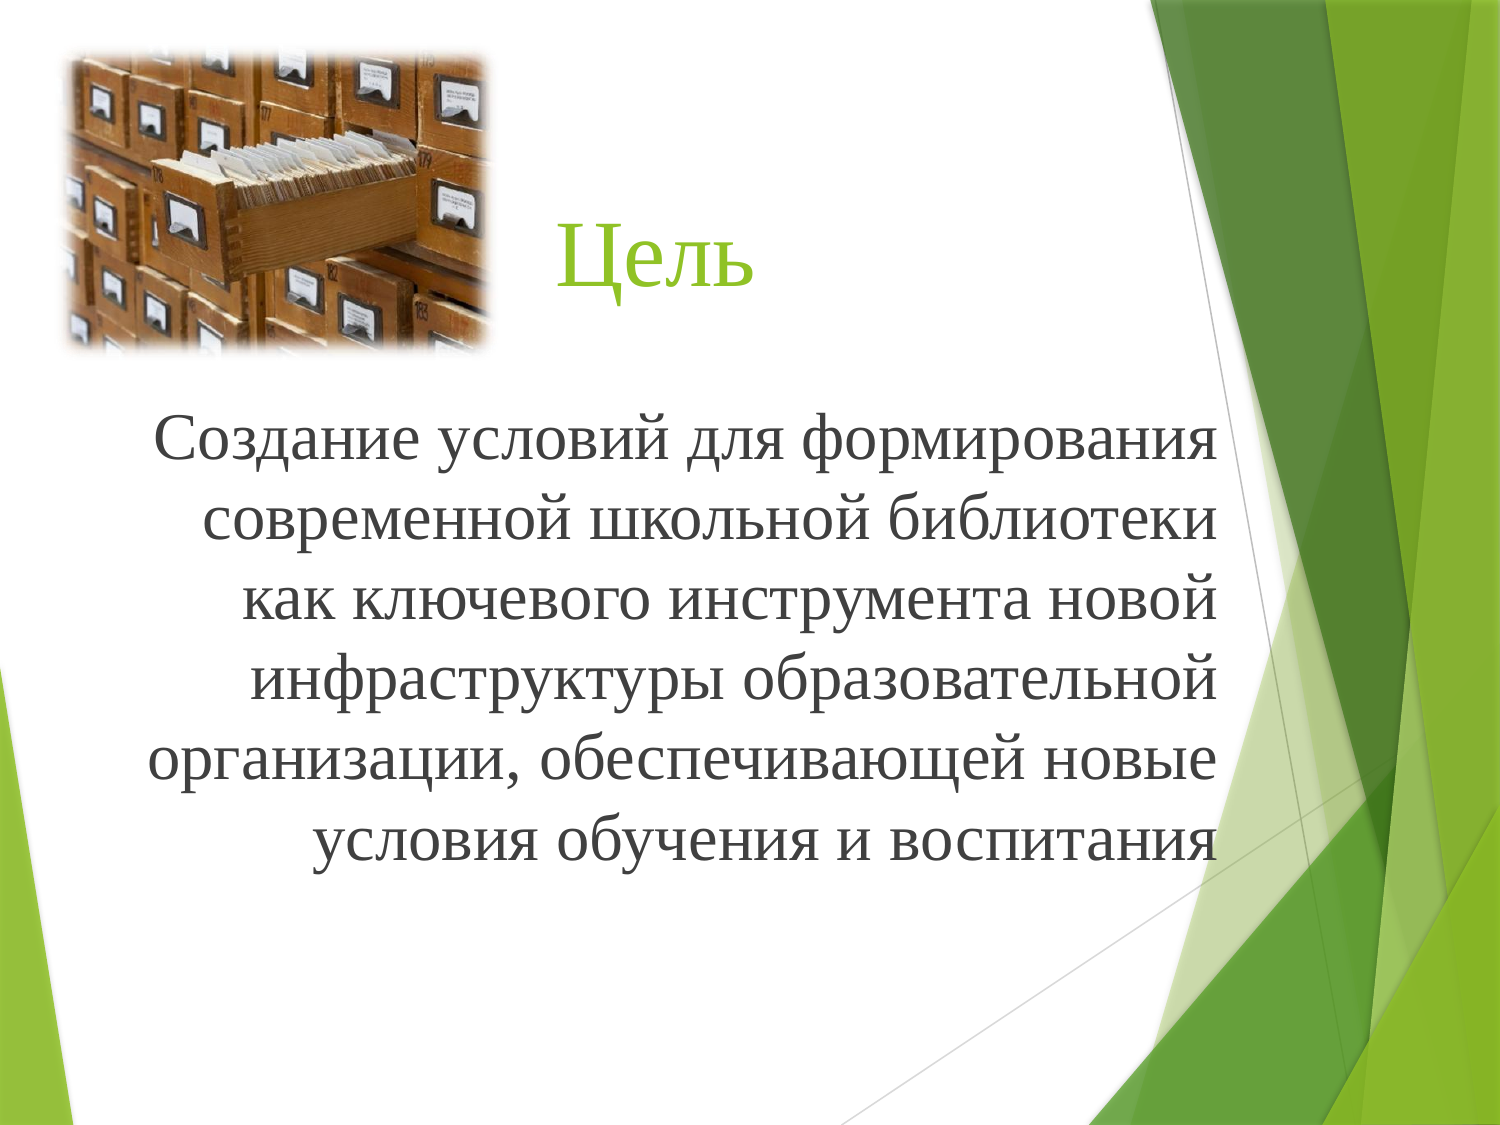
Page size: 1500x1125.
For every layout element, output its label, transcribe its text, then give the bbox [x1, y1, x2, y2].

picture [52, 42, 500, 363]
list Создание условий для формирования современной школьной библиотеки как ключевого инструмента новой инфраструктуры образовательной организации, обеспечивающей новые условия обучения и воспитания [99, 385, 1235, 1000]
title Цель [504, 99, 1142, 315]
